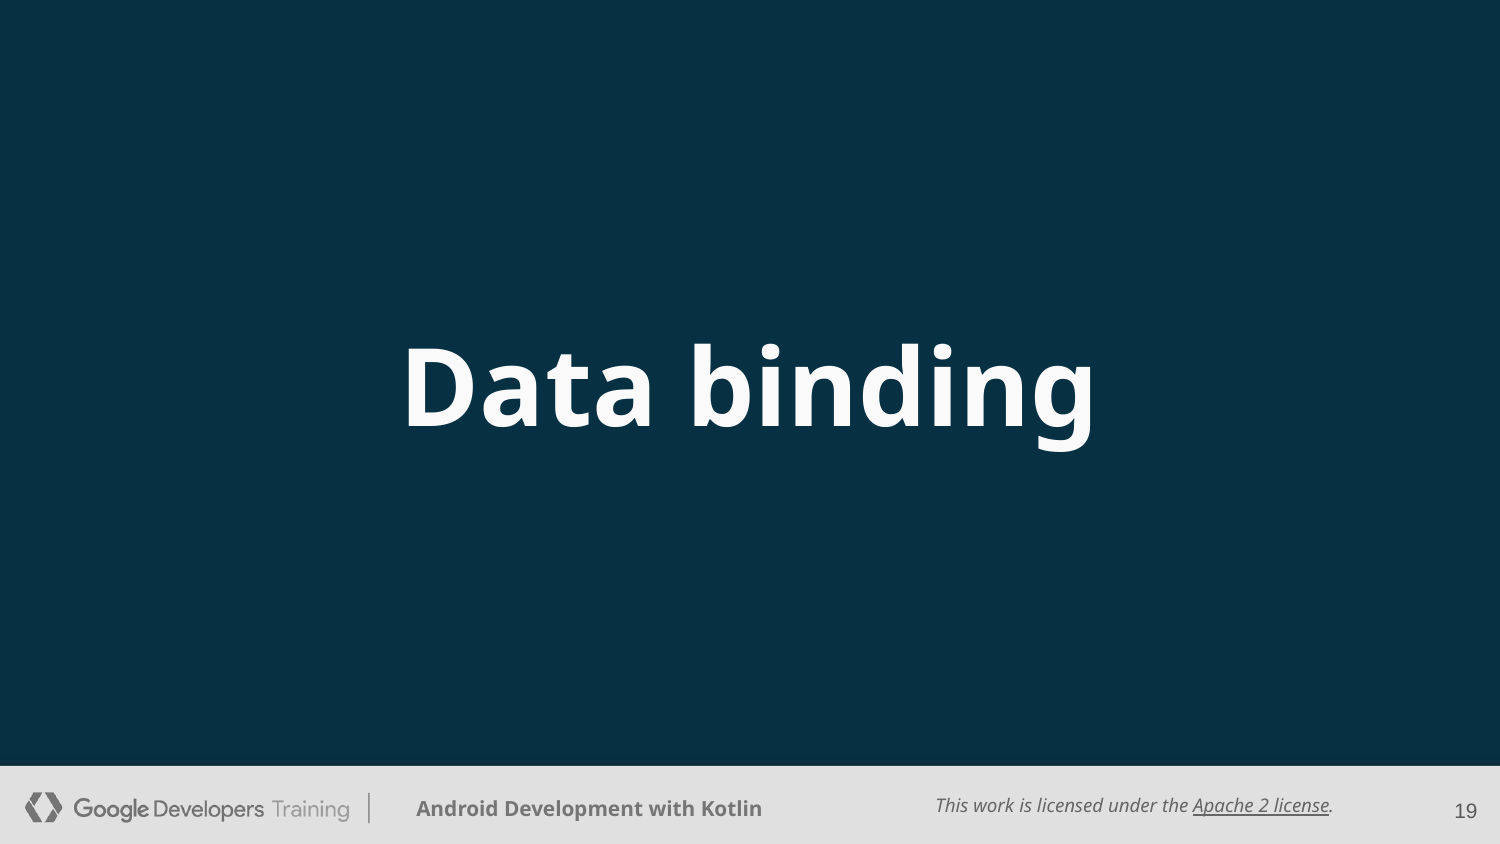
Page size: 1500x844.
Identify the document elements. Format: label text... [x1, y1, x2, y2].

slide_number ‹#› [1402, 777, 1493, 842]
text_box Data binding [51, 0, 1449, 766]
picture [0, 0, 1500, 844]
